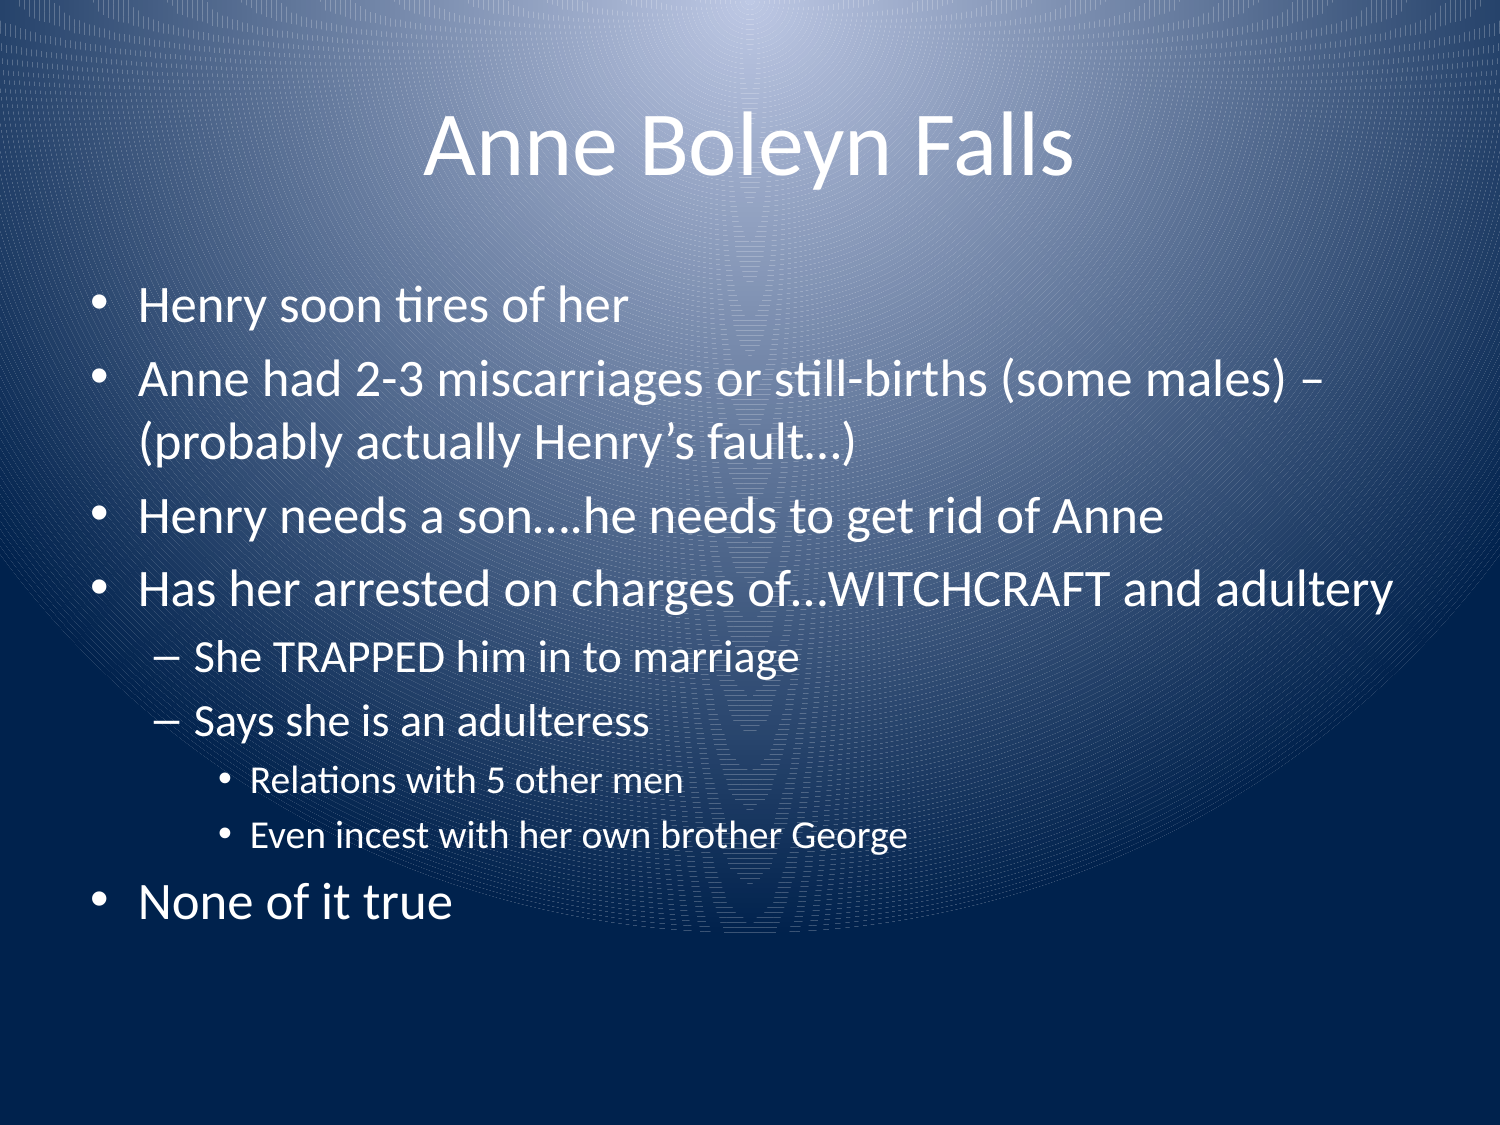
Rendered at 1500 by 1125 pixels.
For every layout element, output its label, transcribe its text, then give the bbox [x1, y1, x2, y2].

title Anne Boleyn Falls [75, 45, 1425, 233]
list Henry soon tires of her Anne had 2-3 miscarriages or still-births (some males) – (probably actually Henry’s fault…) Henry needs a son….he needs to get rid of Anne Has her arrested on charges of…WITCHCRAFT and adultery She TRAPPED him in to marriage Says she is an adulteress Relations with 5 other men Even incest with her own brother George None of it true [75, 262, 1425, 1005]
